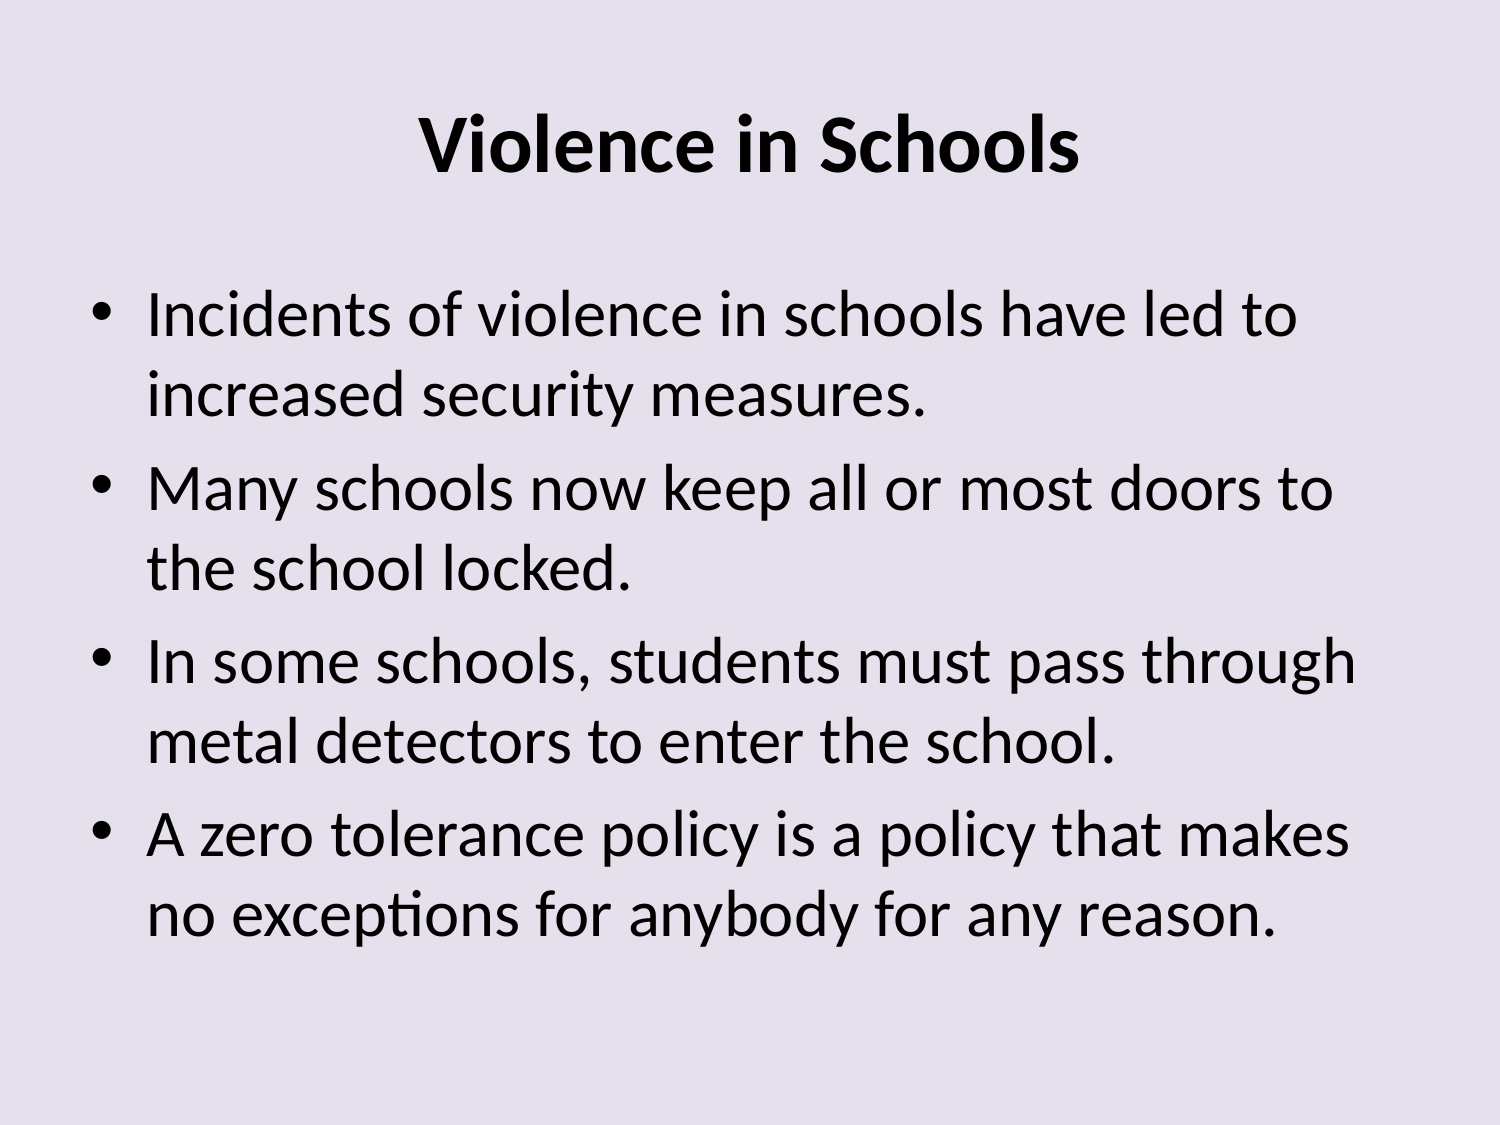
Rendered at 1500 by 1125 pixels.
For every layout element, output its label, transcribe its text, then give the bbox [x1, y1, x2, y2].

title Violence in Schools [75, 45, 1425, 233]
list Incidents of violence in schools have led to increased security measures. Many schools now keep all or most doors to the school locked. In some schools, students must pass through metal detectors to enter the school. A zero tolerance policy is a policy that makes no exceptions for anybody for any reason. [75, 262, 1425, 1005]
